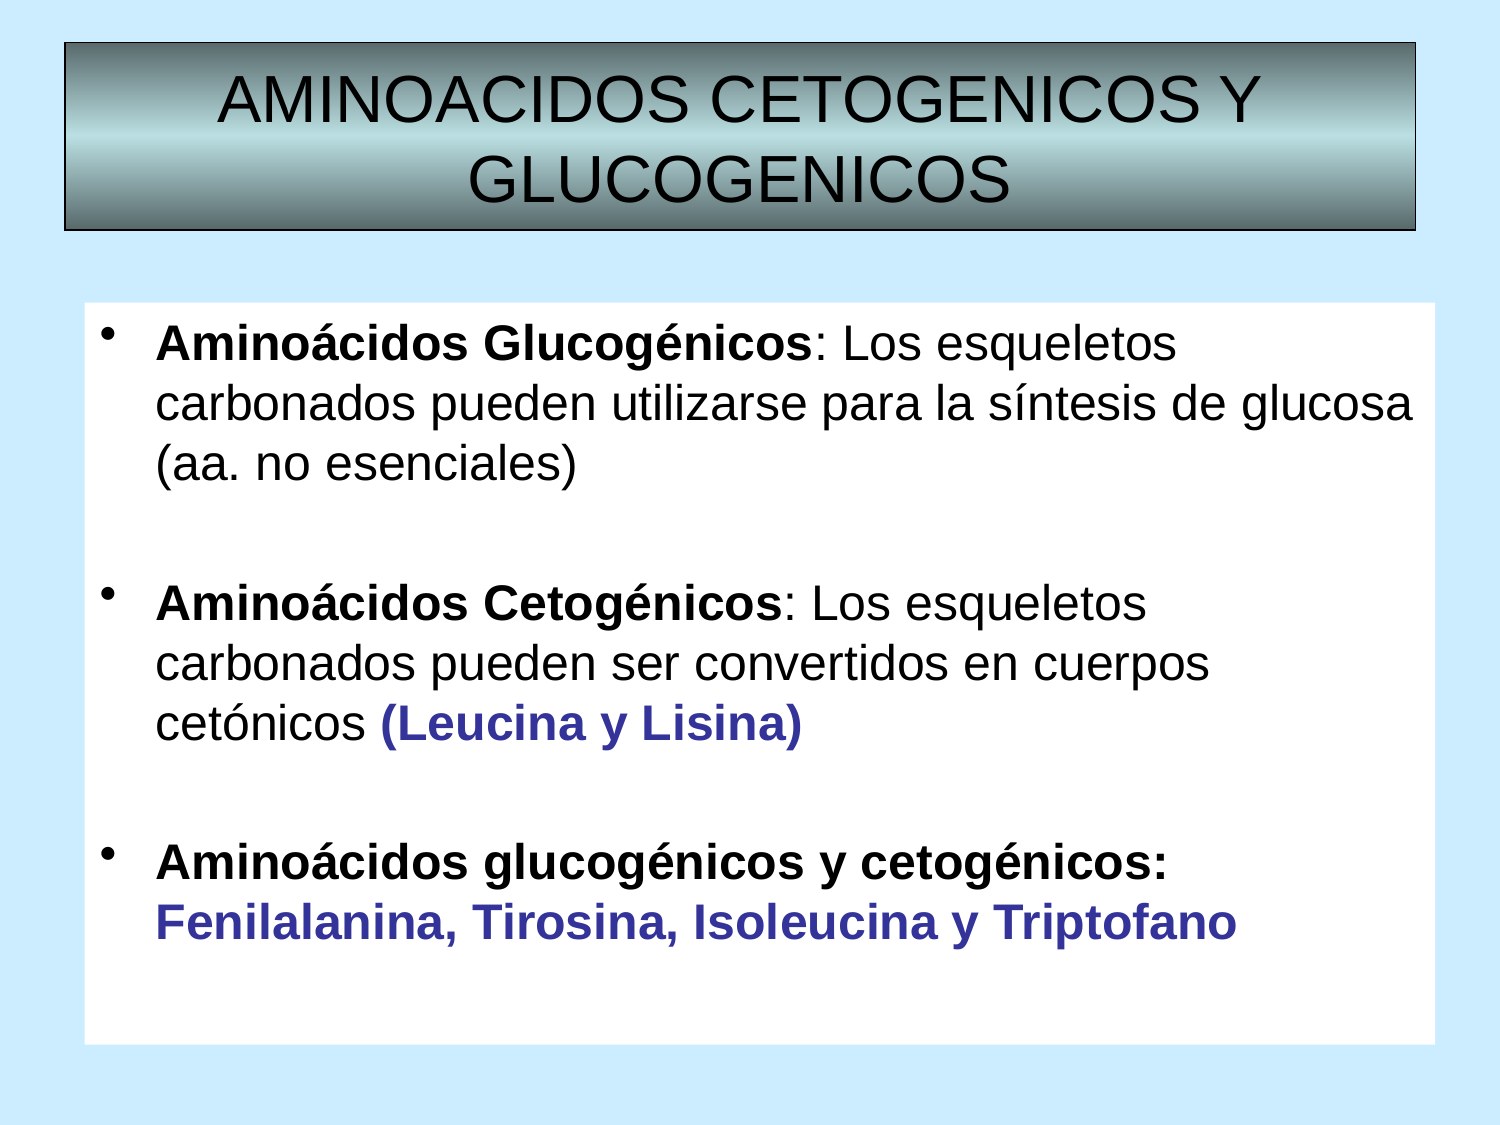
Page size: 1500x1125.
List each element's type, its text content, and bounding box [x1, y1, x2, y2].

title AMINOACIDOS CETOGENICOS Y GLUCOGENICOS [64, 42, 1416, 231]
list Aminoácidos Glucogénicos: Los esqueletos carbonados pueden utilizarse para la síntesis de glucosa (aa. no esenciales) Aminoácidos Cetogénicos: Los esqueletos carbonados pueden ser convertidos en cuerpos cetónicos (Leucina y Lisina) Aminoácidos glucogénicos y cetogénicos: Fenilalanina, Tirosina, Isoleucina y Triptofano [84, 302, 1436, 1046]
